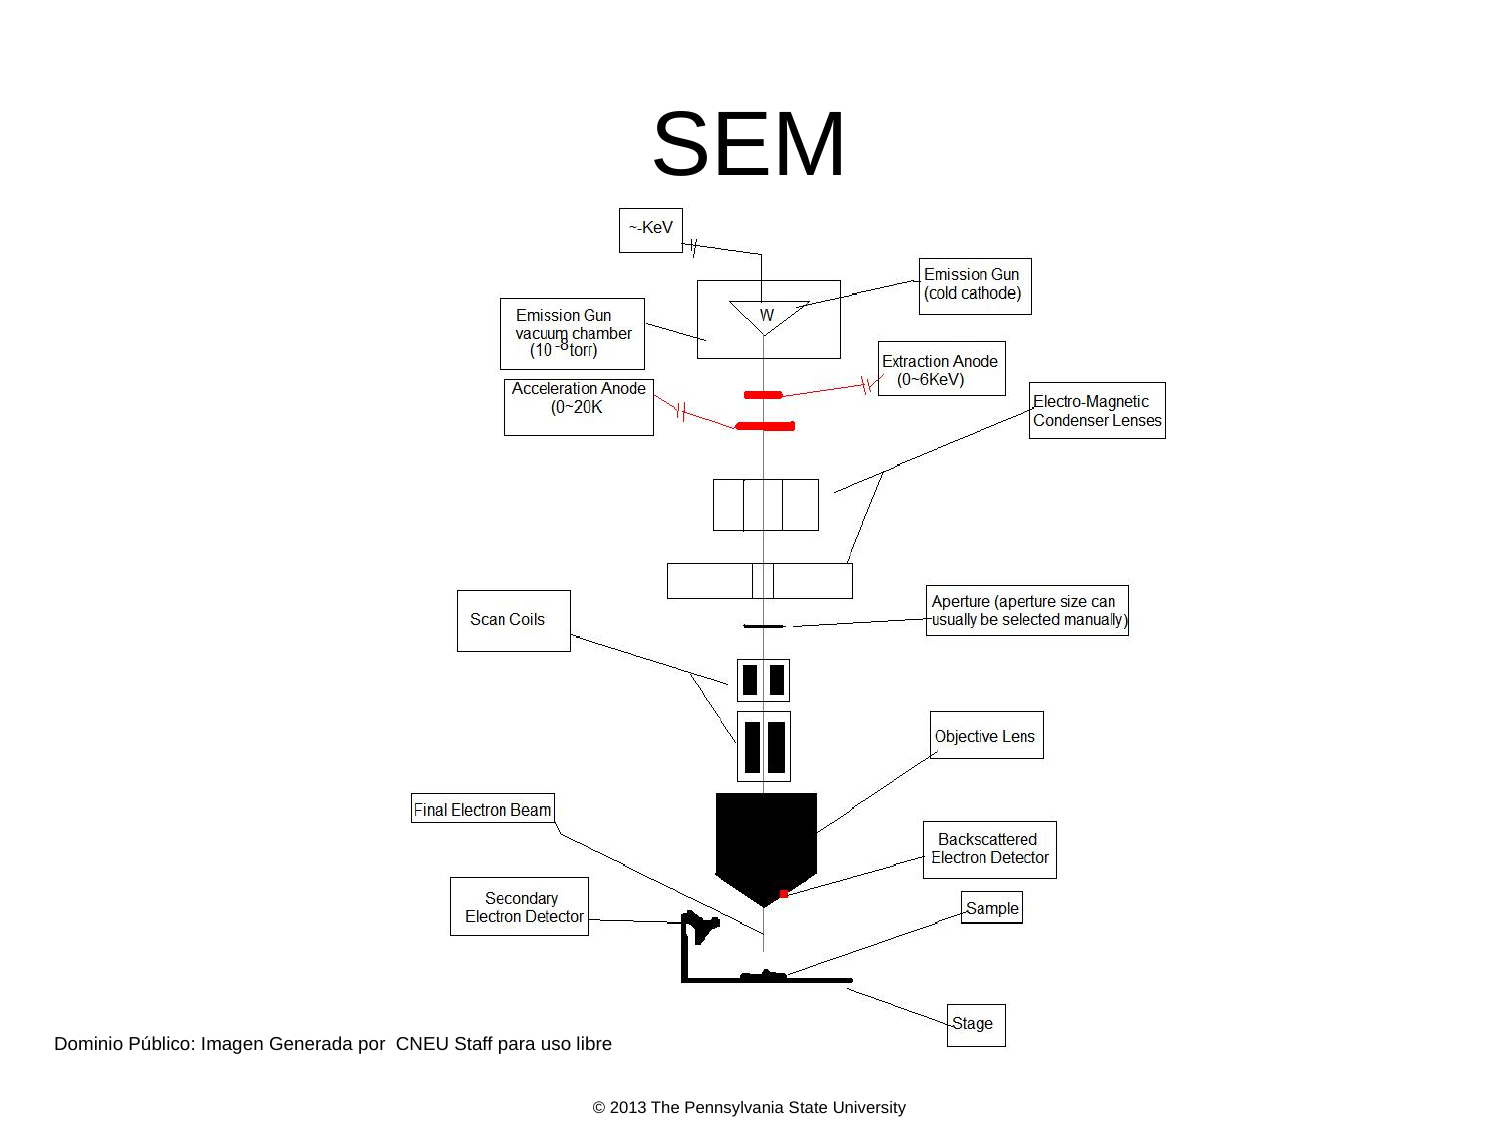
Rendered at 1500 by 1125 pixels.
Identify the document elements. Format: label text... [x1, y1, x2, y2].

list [387, 187, 1184, 1076]
text_box Dominio Público: Imagen Generada por CNEU Staff para uso libre [39, 1023, 382, 1062]
title SEM [74, 44, 1426, 233]
